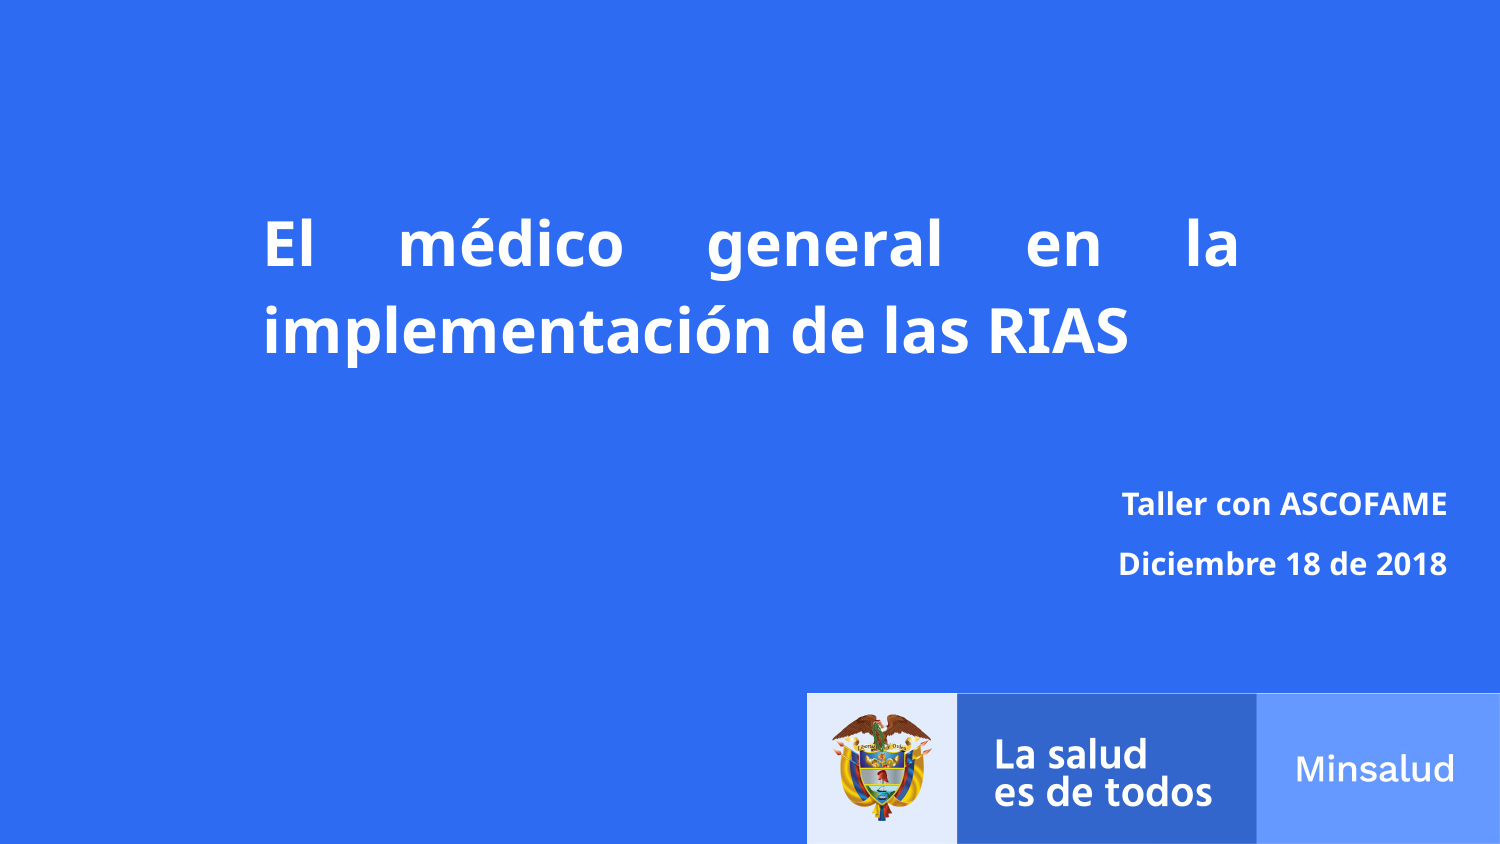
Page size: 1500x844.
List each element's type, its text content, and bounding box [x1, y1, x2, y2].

subtitle Taller con ASCOFAME Diciembre 18 de 2018 [618, 418, 1460, 637]
picture [806, 693, 1500, 844]
title El médico general en la implementación de las RIAS [251, 139, 1254, 419]
